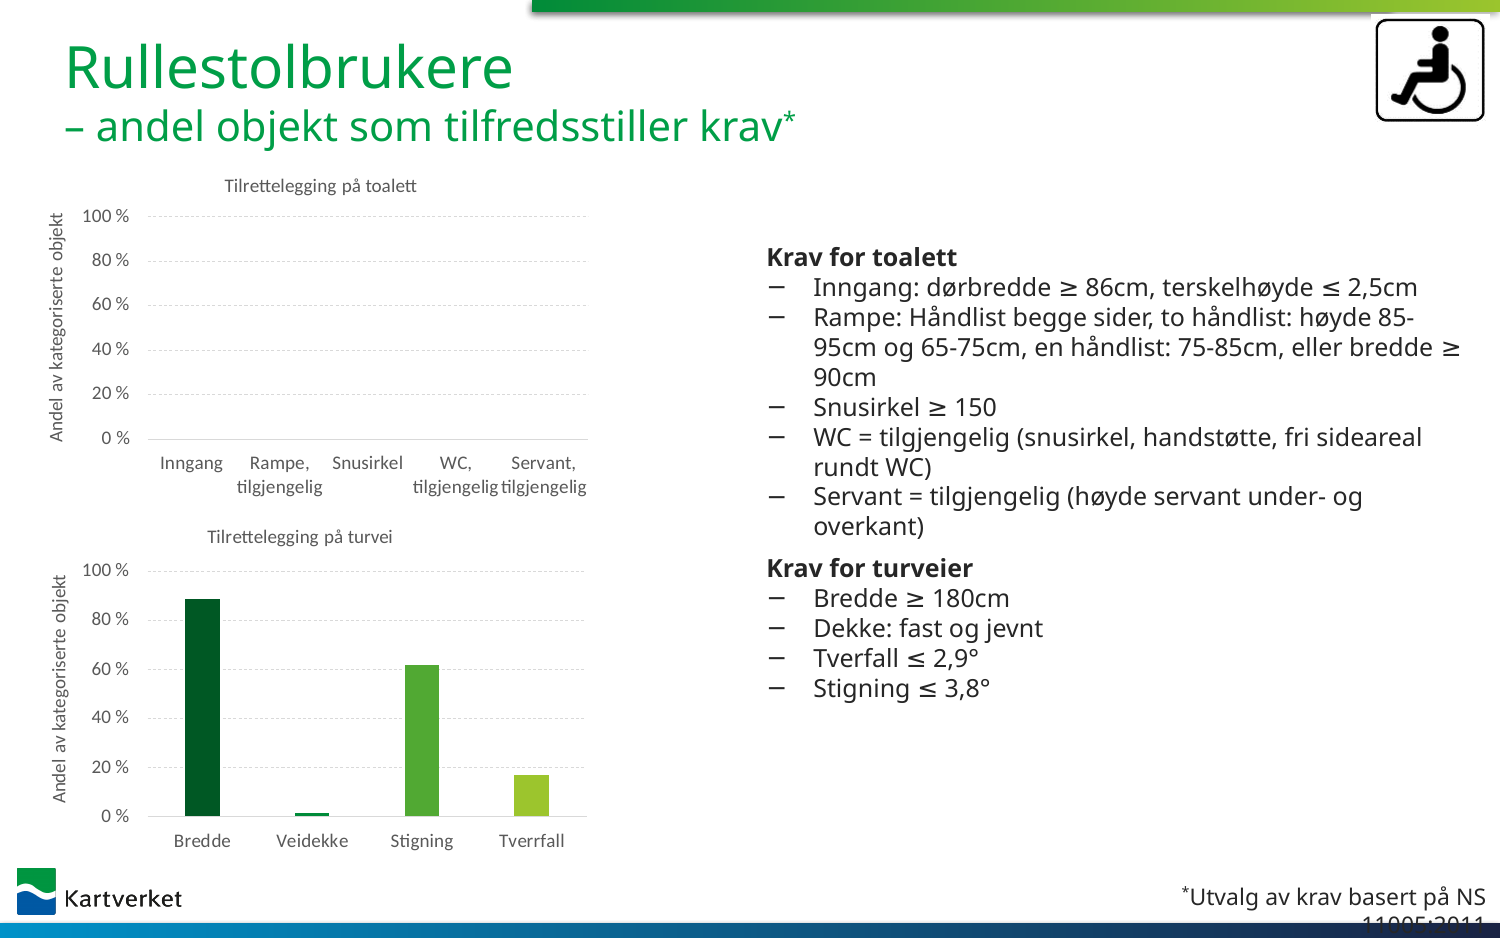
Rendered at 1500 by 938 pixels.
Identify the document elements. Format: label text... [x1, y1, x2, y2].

text_box Rullestolbrukere – andel objekt som tilfredsstiller krav* [49, 14, 1431, 158]
text_box Krav for turveier Bredde ≥ 180cm Dekke: fast og jevnt Tverfall ≤ 2,9° Stigning ≤ 3,8° [751, 545, 1483, 710]
picture [1371, 13, 1491, 127]
picture [41, 520, 598, 859]
picture [41, 166, 599, 505]
text_box *Utvalg av krav basert på NS 11005:2011 [1068, 873, 1500, 938]
text_box Krav for toalett Inngang: dørbredde ≥ 86cm, terskelhøyde ≤ 2,5cm Rampe: Håndlist begge sider, to håndlist: høyde 85-95cm og 65-75cm, en håndlist: 75-85cm, eller bredde ≥ 90cm Snusirkel ≥ 150 WC = tilgjengelig (snusirkel, handstøtte, fri sideareal rundt WC) Servant = tilgjengelig (høyde servant under- og overkant) [751, 234, 1483, 545]
